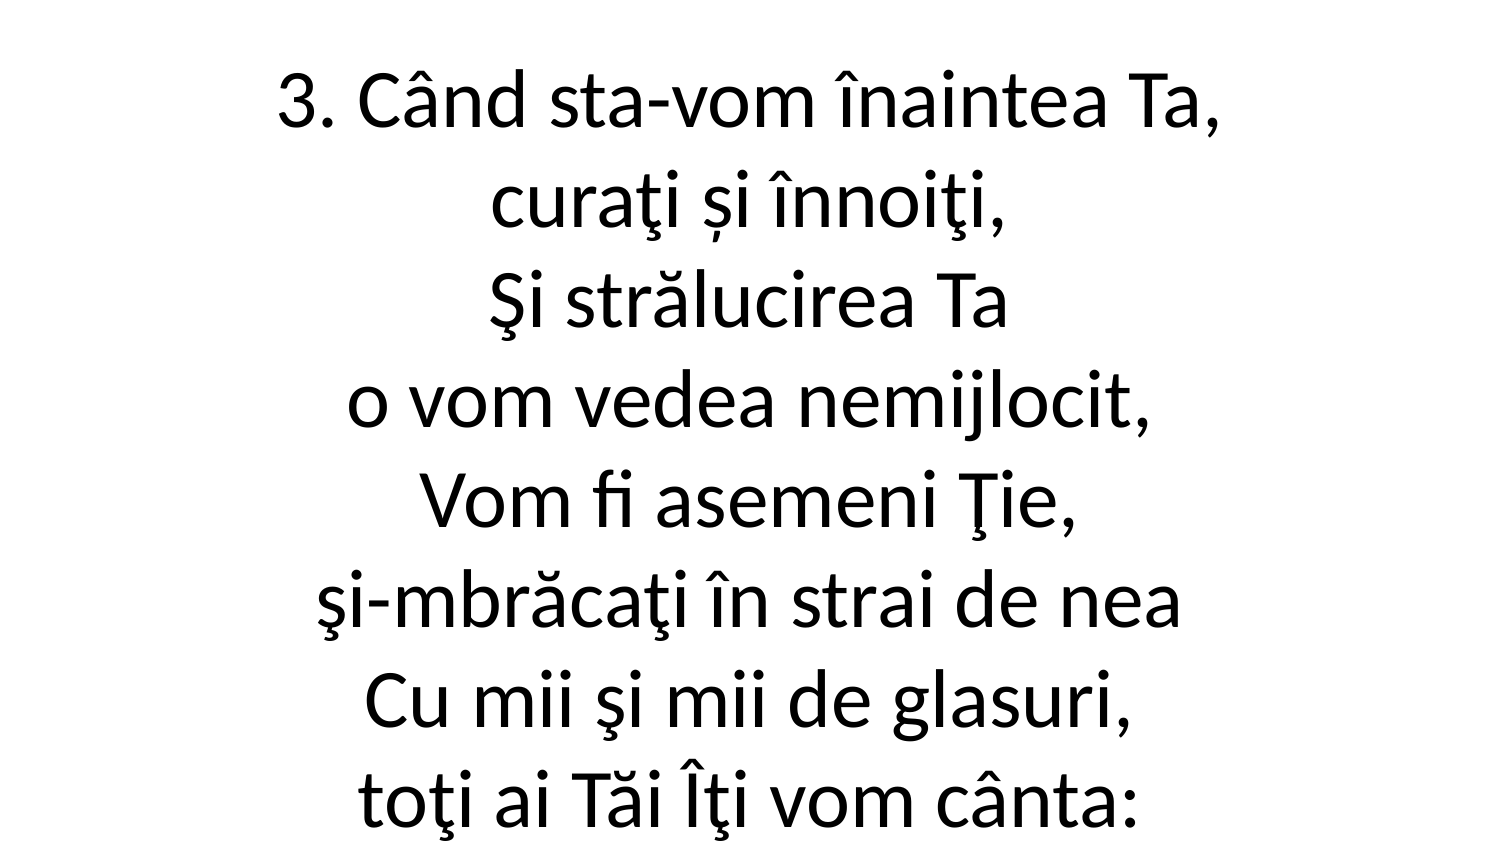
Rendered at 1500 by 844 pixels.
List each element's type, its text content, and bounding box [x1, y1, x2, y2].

text_box 3. Când sta-vom înaintea Ta, curaţi și înnoiţi, Şi strălucirea Ta o vom vedea nemijlocit, Vom fi asemeni Ţie, şi-mbrăcaţi în strai de nea Cu mii şi mii de glasuri, toţi ai Tăi Îţi vom cânta: [260, 0, 1240, 844]
